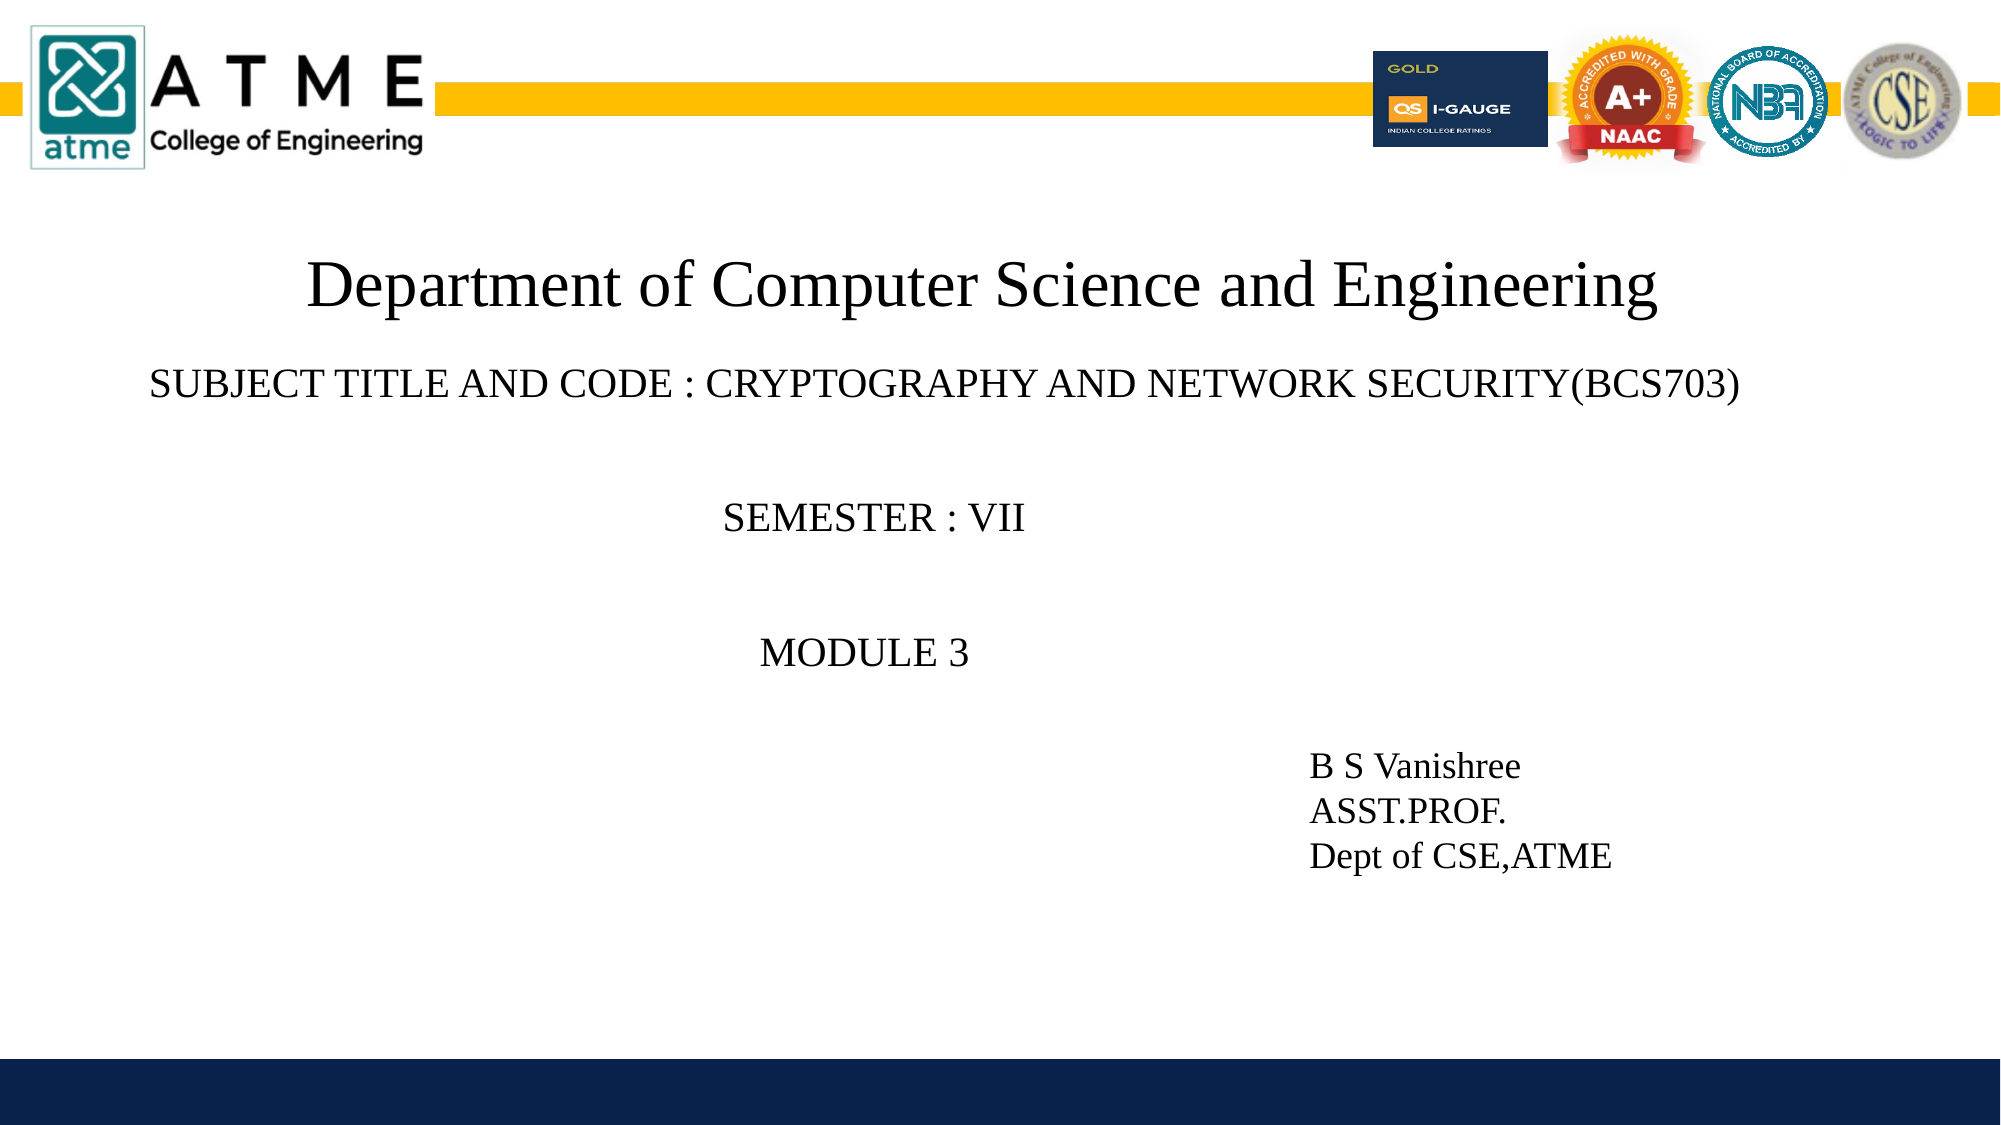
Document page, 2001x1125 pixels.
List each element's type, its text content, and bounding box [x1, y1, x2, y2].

picture [1840, 26, 1968, 176]
text_box SEMESTER : VII [707, 482, 1708, 548]
picture [1373, 20, 1828, 180]
text_box MODULE 3 [744, 617, 1745, 682]
text_box B S Vanishree ASST.PROF. Dept of CSE,ATME [1294, 733, 2000, 884]
picture [22, 15, 435, 178]
picture [0, 1059, 2001, 1125]
text_box SUBJECT TITLE AND CODE : CRYPTOGRAPHY AND NETWORK SECURITY(BCS703) [134, 348, 1766, 414]
text_box Department of Computer Science and Engineering [292, 232, 1708, 327]
